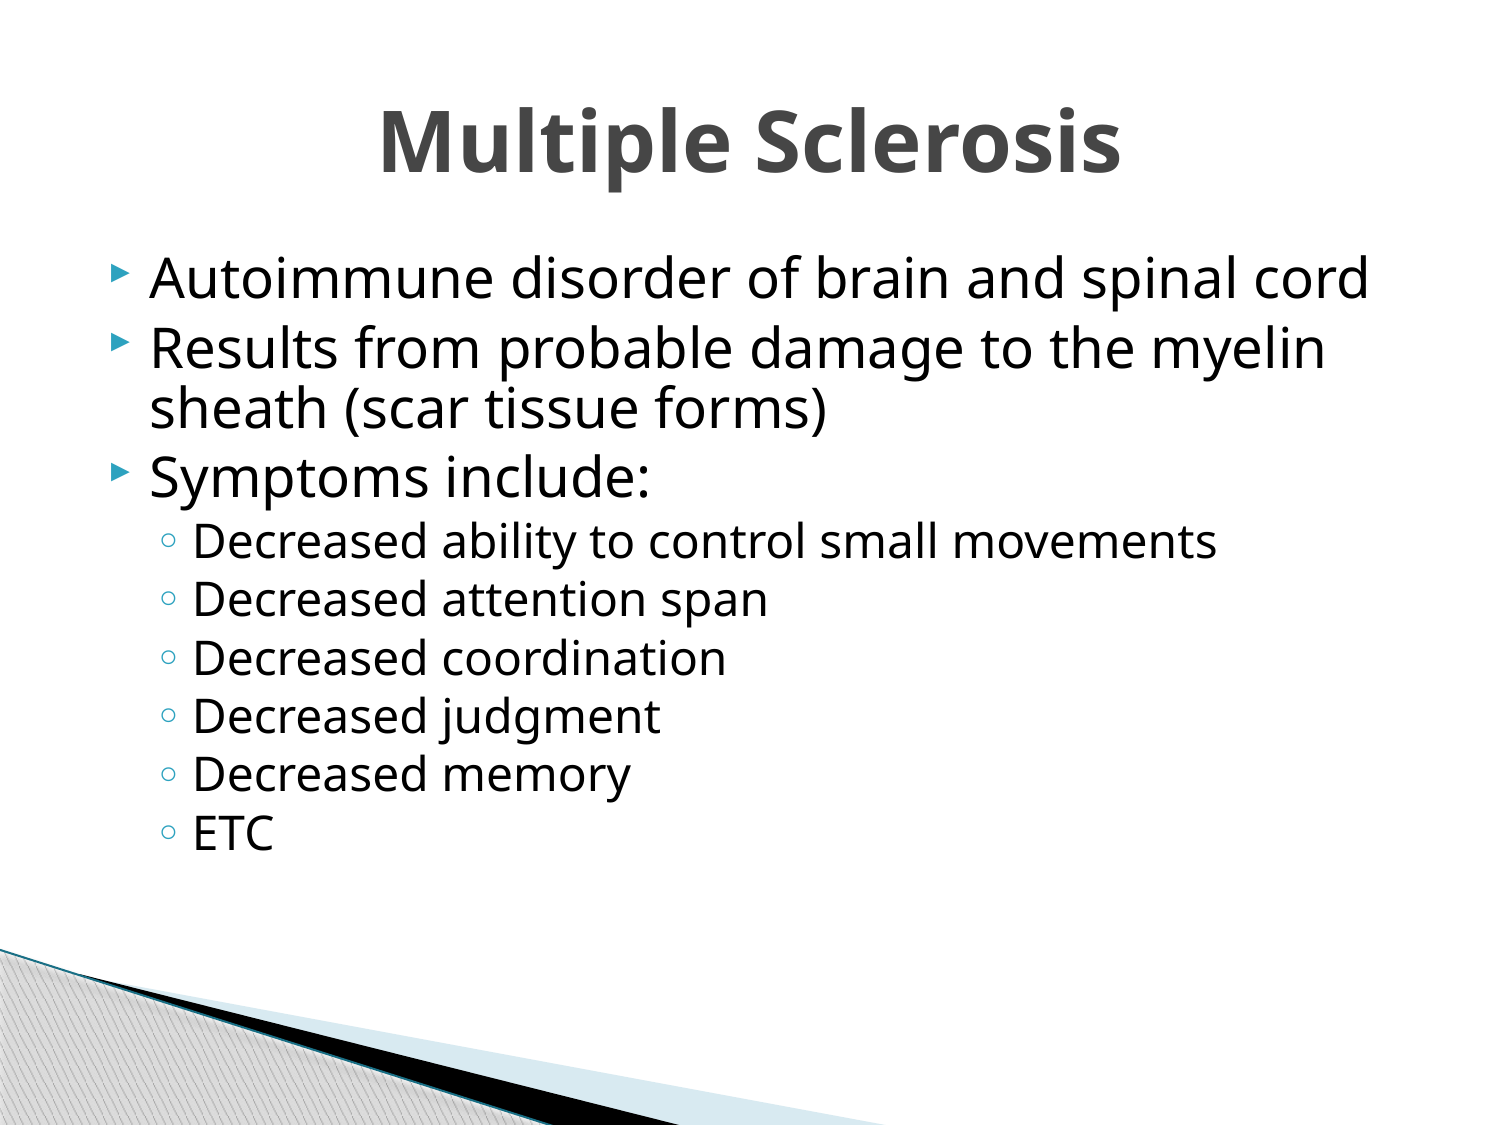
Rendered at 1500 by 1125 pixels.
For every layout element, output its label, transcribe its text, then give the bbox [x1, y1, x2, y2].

title Multiple Sclerosis [75, 45, 1425, 233]
list Autoimmune disorder of brain and spinal cord Results from probable damage to the myelin sheath (scar tissue forms) Symptoms include: Decreased ability to control small movements Decreased attention span Decreased coordination Decreased judgment Decreased memory ETC [74, 242, 1426, 986]
